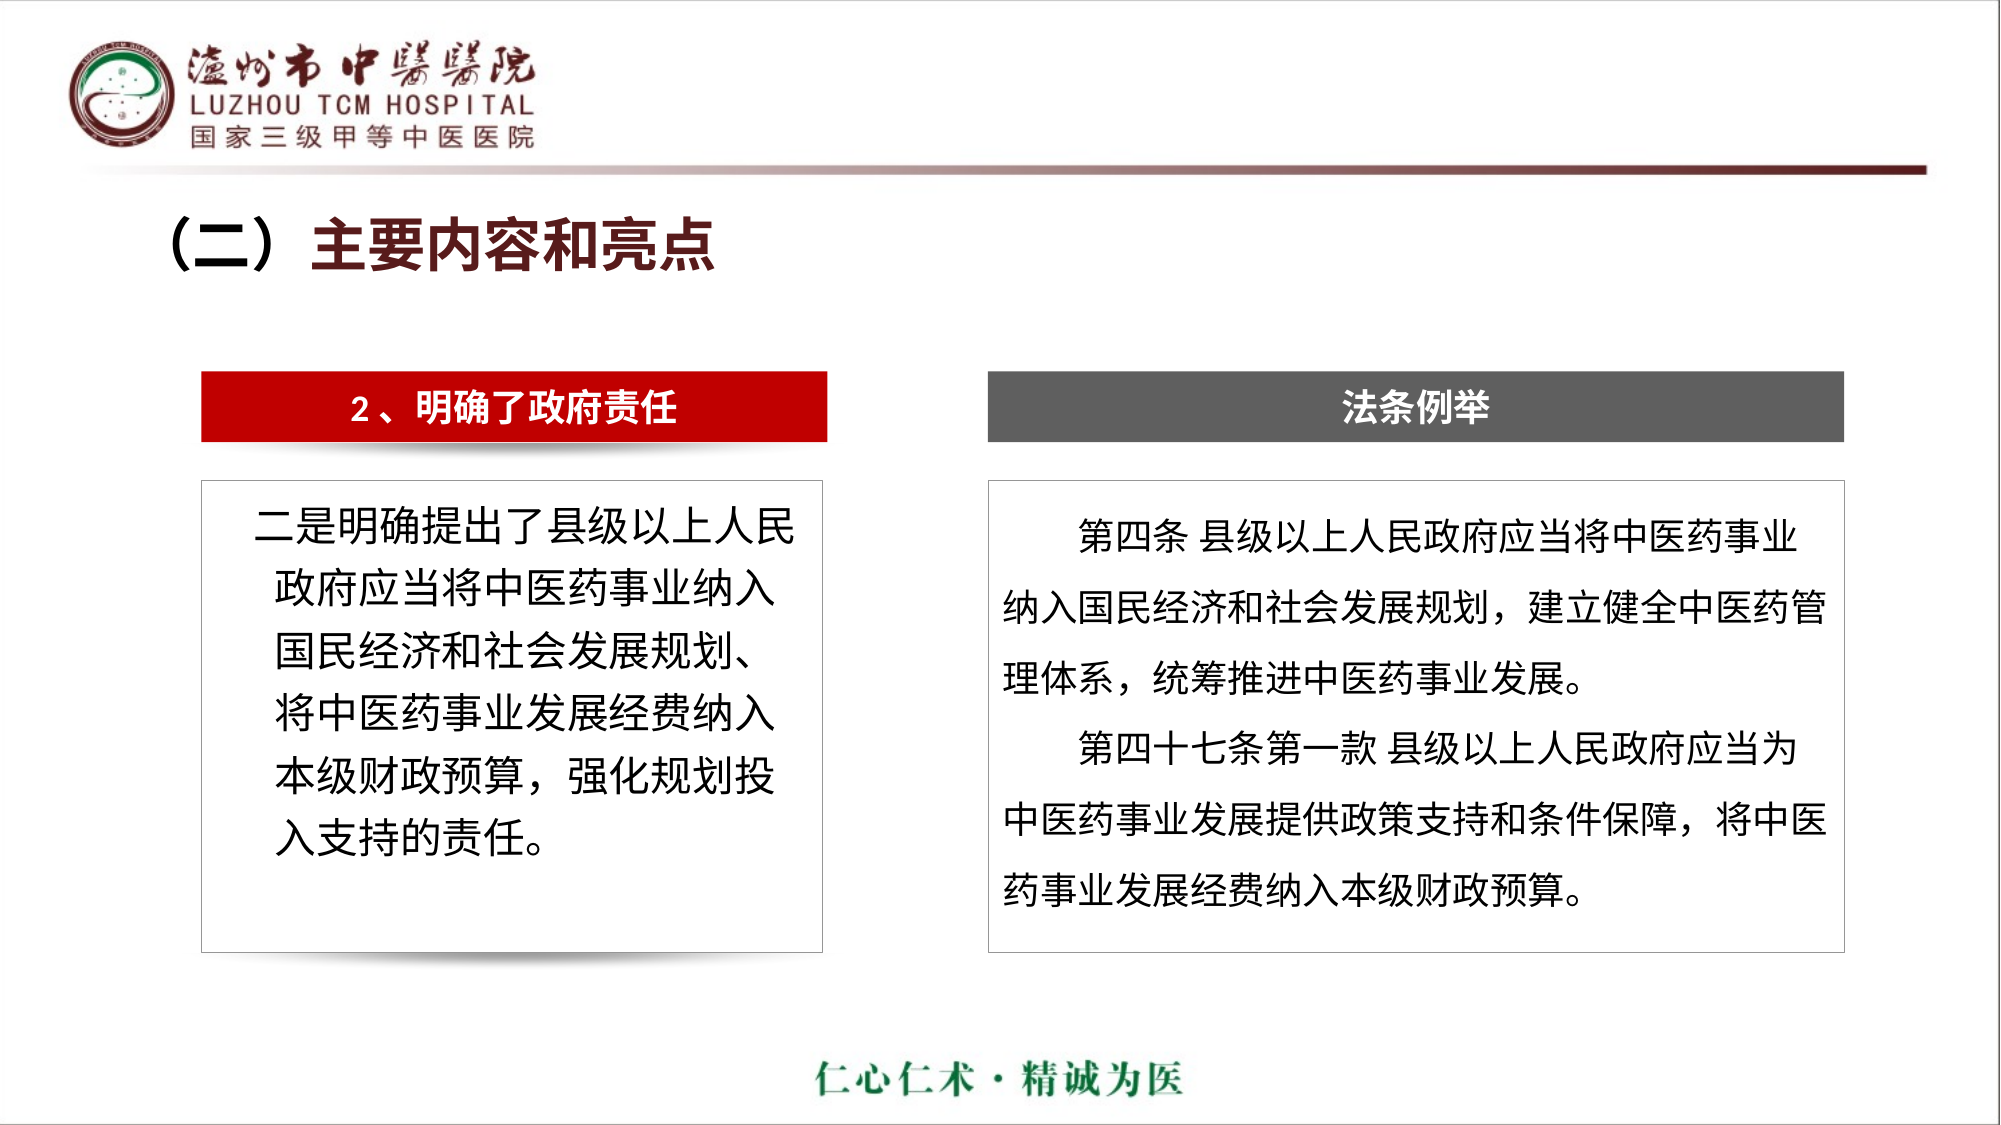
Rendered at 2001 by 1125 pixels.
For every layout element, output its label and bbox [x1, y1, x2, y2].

text_box [176, 371, 853, 971]
picture [0, 0, 2000, 1125]
